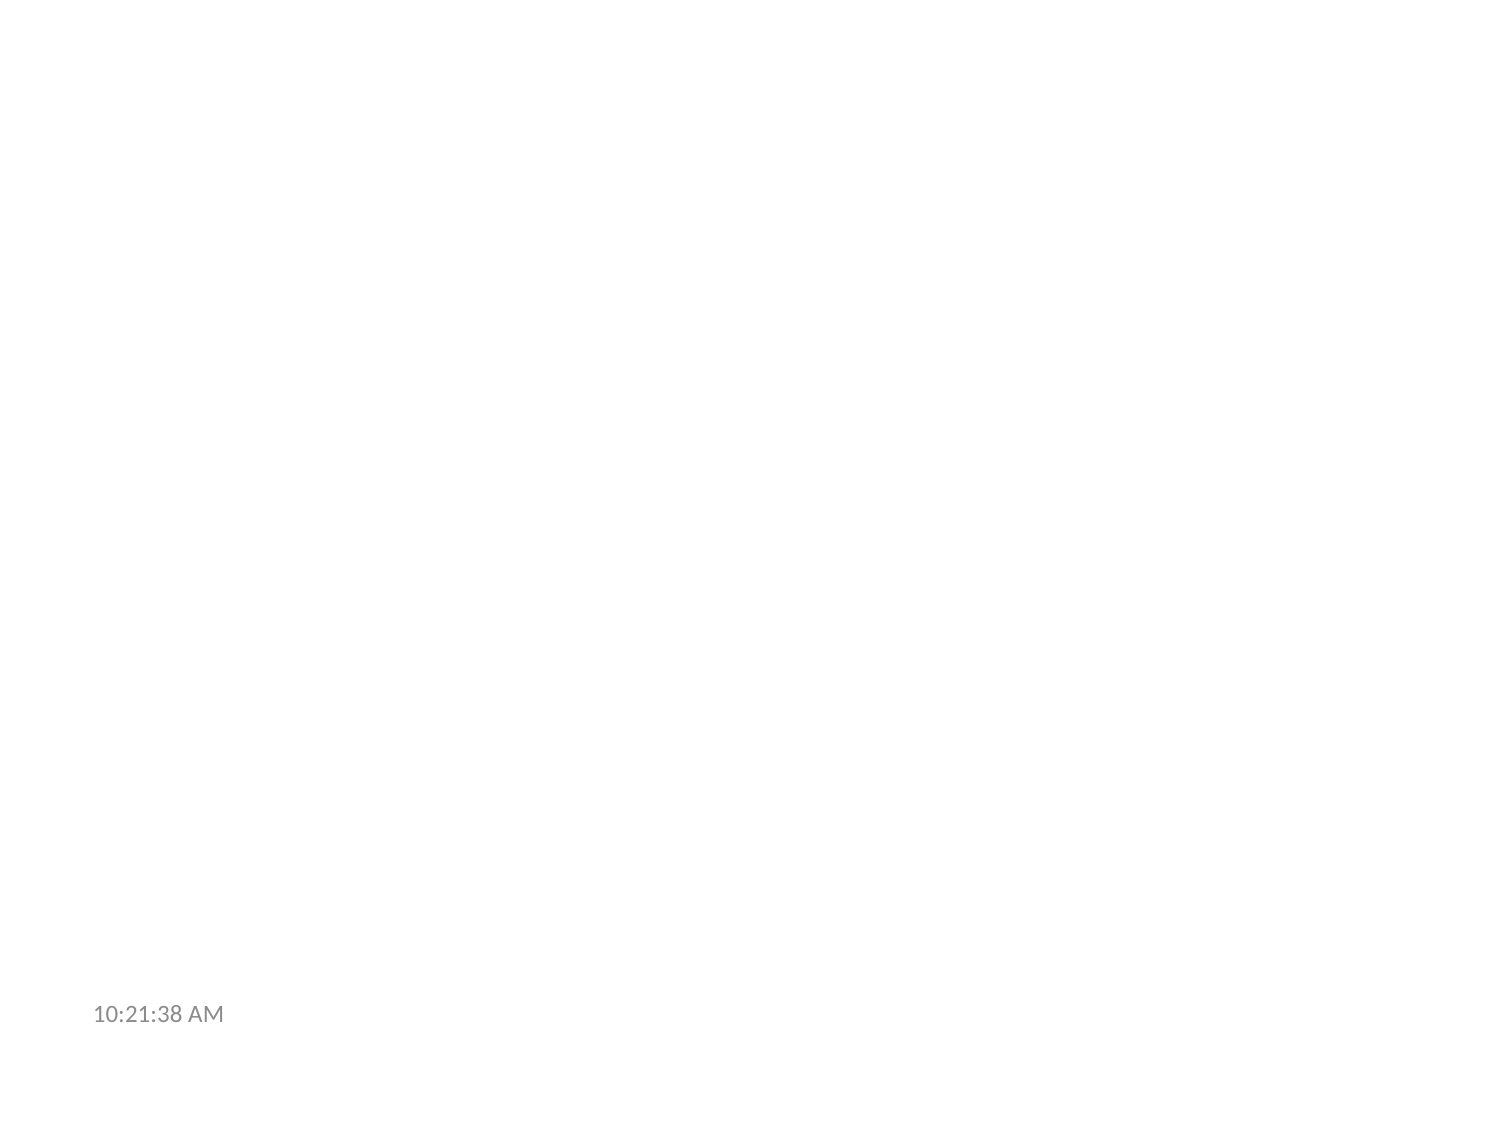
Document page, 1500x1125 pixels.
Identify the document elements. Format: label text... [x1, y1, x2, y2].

text_box 3:35:09 PM [77, 982, 428, 1043]
